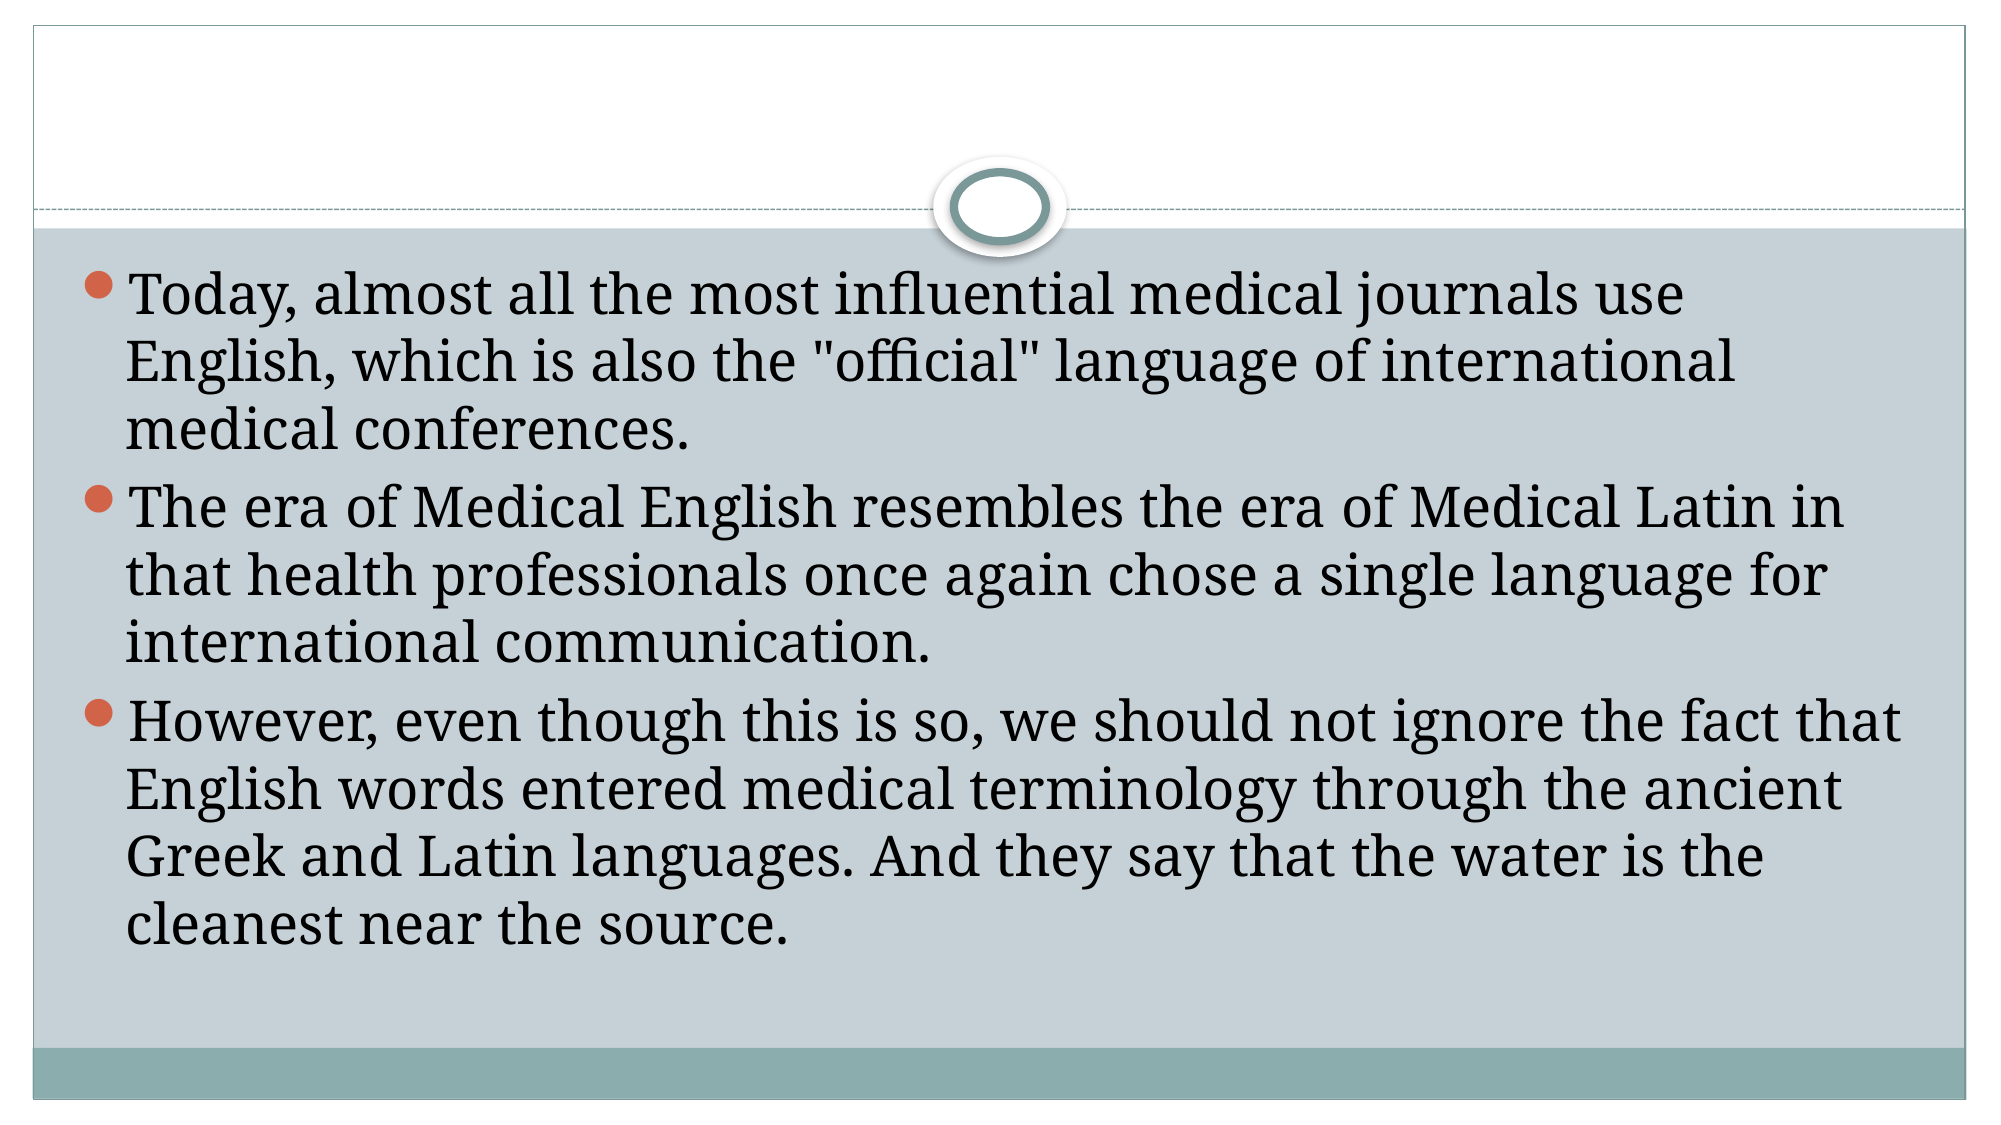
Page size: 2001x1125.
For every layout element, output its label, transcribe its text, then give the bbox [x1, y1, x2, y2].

list Today, almost all the most influential medical journals use English, which is also the "official" language of international medical conferences. The era of Medical English resembles the era of Medical Latin in that health professionals once again chose a single language for international communication. However, even though this is so, we should not ignore the fact that English words entered medical terminology through the ancient Greek and Latin languages. And they say that the water is the cleanest near the source. [66, 250, 1926, 1001]
